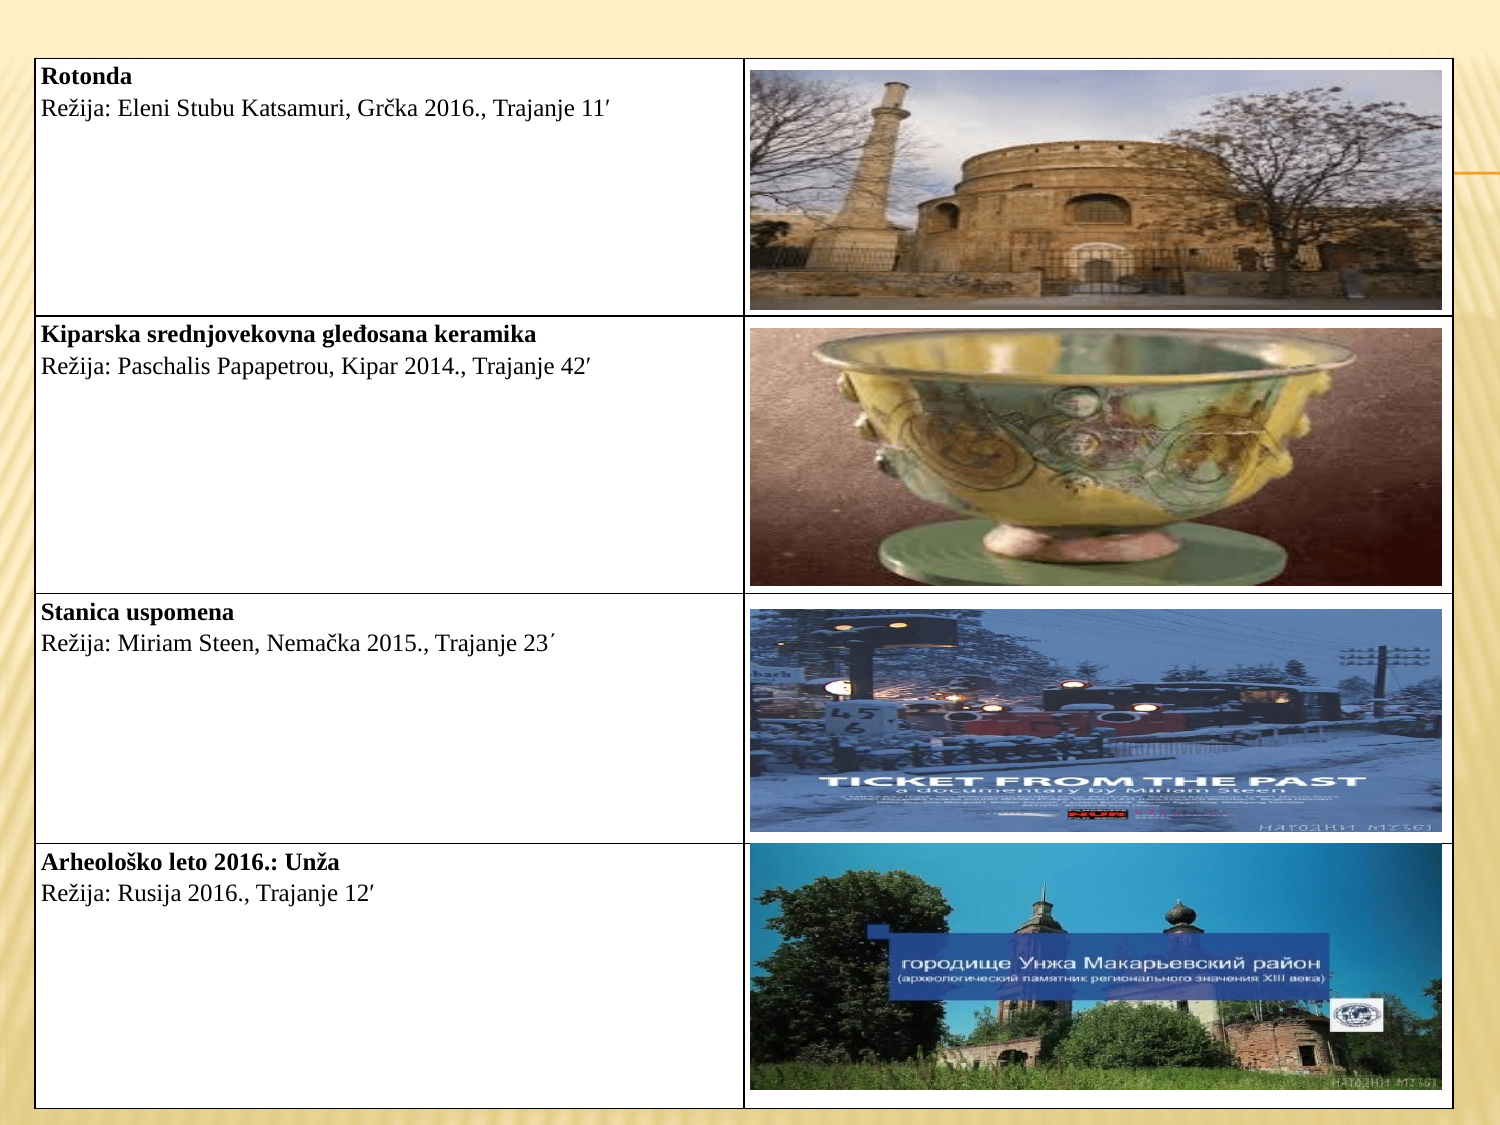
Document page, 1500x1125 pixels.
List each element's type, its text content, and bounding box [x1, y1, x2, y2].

picture [749, 843, 1442, 1091]
table_cell [1439, 844, 1452, 1108]
table_cell Kiparska srednjovekovna gleđosana keramika Režija: Paschalis Papapetrou, Kipar 2014., Trajanje 42′ [36, 317, 743, 593]
picture [749, 609, 1442, 833]
table_header [745, 59, 1452, 315]
table_cell Stanica uspomena Režija: Miriam Steen, Nemačka 2015., Trajanje 23΄ [36, 594, 743, 843]
table_cell Arheološko leto 2016.: Unža Režija: Rusija 2016., Trajanje 12′ [36, 844, 743, 1108]
table_header Rotonda Režija: Eleni Stubu Katsamuri, Grčka 2016., Trajanje 11′ [36, 59, 743, 315]
picture [749, 69, 1442, 310]
table_cell [745, 594, 1452, 843]
picture [749, 327, 1442, 587]
table_cell [1443, 317, 1452, 593]
